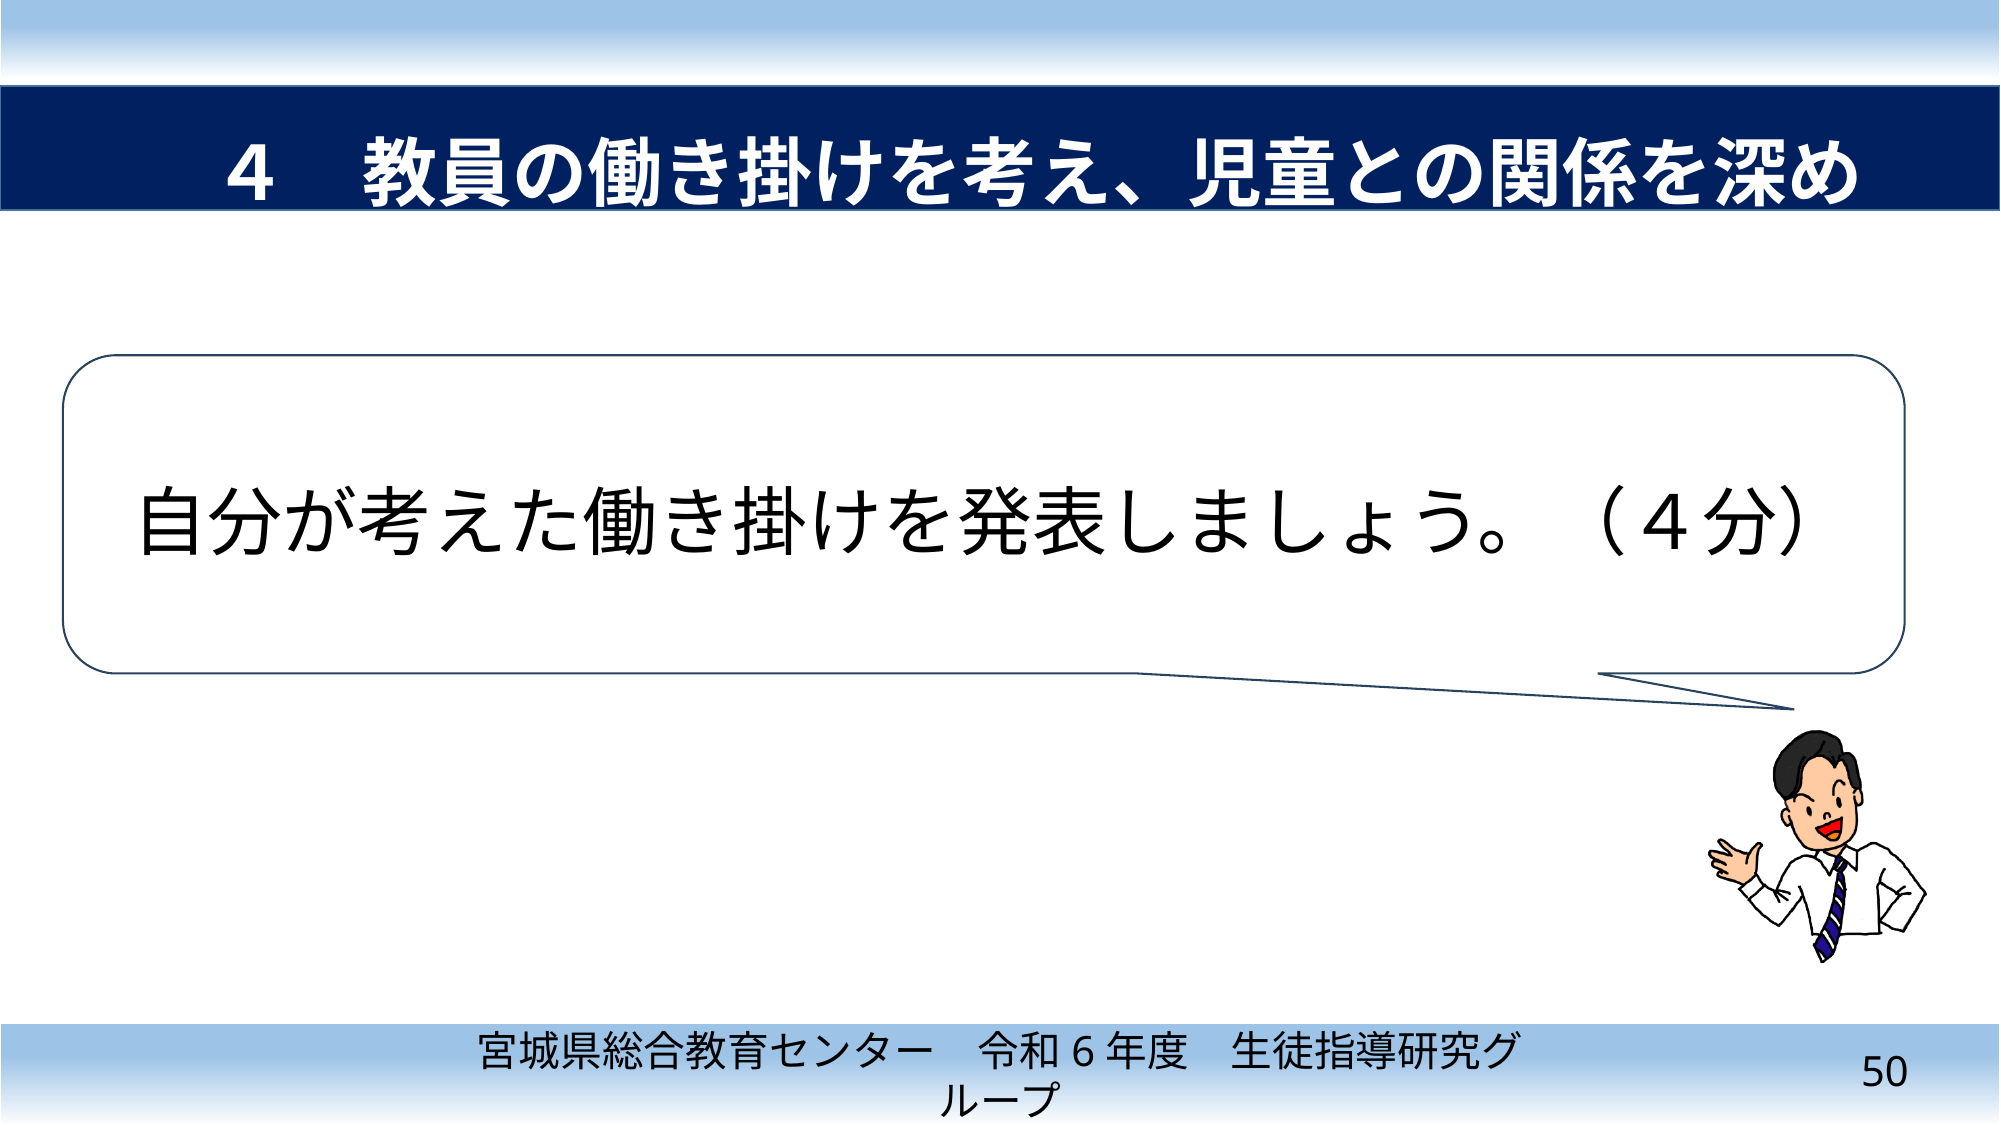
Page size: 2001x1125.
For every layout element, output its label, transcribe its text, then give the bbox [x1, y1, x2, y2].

picture [1689, 715, 1957, 963]
slide_number 49 [1811, 1043, 1925, 1104]
text_box ４ 教員の働き掛けを考え、児童との関係を深めよう [95, 72, 1905, 358]
text_box 宮城県総合教育センター 令和6年度 生徒指導研究グループ [428, 1045, 1572, 1105]
text_box [1905, 85, 2000, 211]
text_box [0, 85, 95, 211]
text_box [61, 358, 1906, 711]
text_box 自分が考えた働き掛けを発表しましょう。（４分） [95, 467, 1868, 572]
